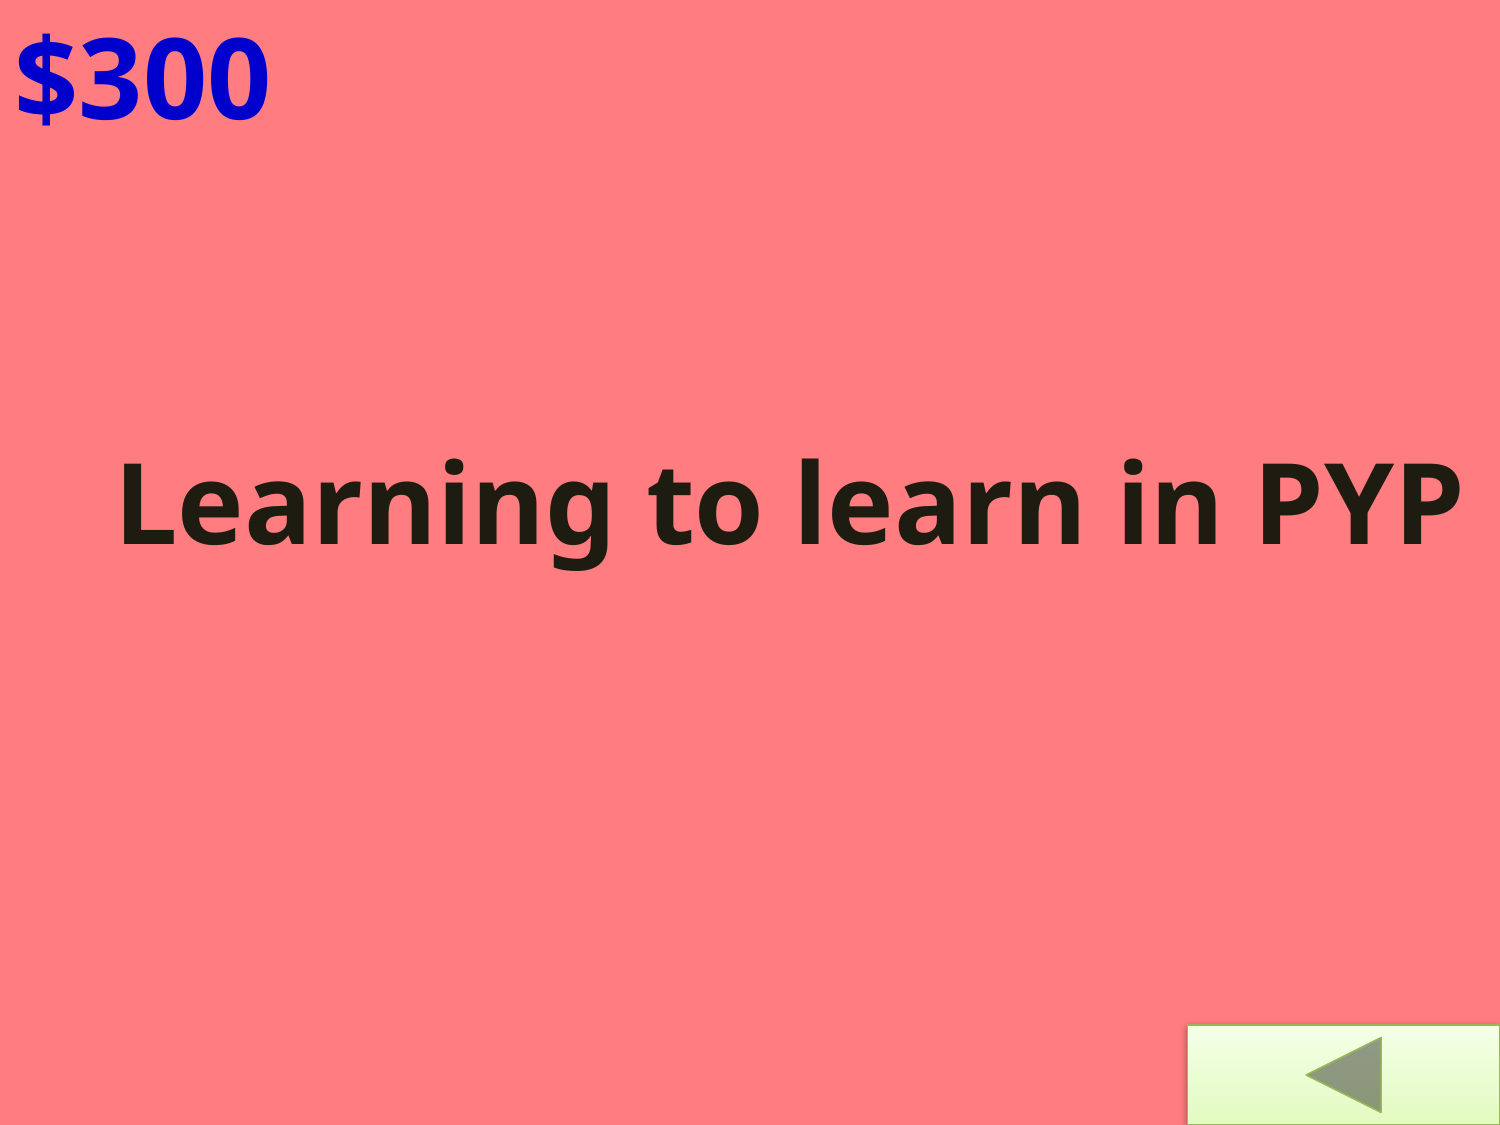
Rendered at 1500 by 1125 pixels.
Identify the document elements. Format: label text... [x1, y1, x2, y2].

text_box $300 [0, 0, 1425, 150]
text_box [1187, 1024, 1500, 1125]
text_box Learning to learn in PYP [99, 424, 1500, 575]
